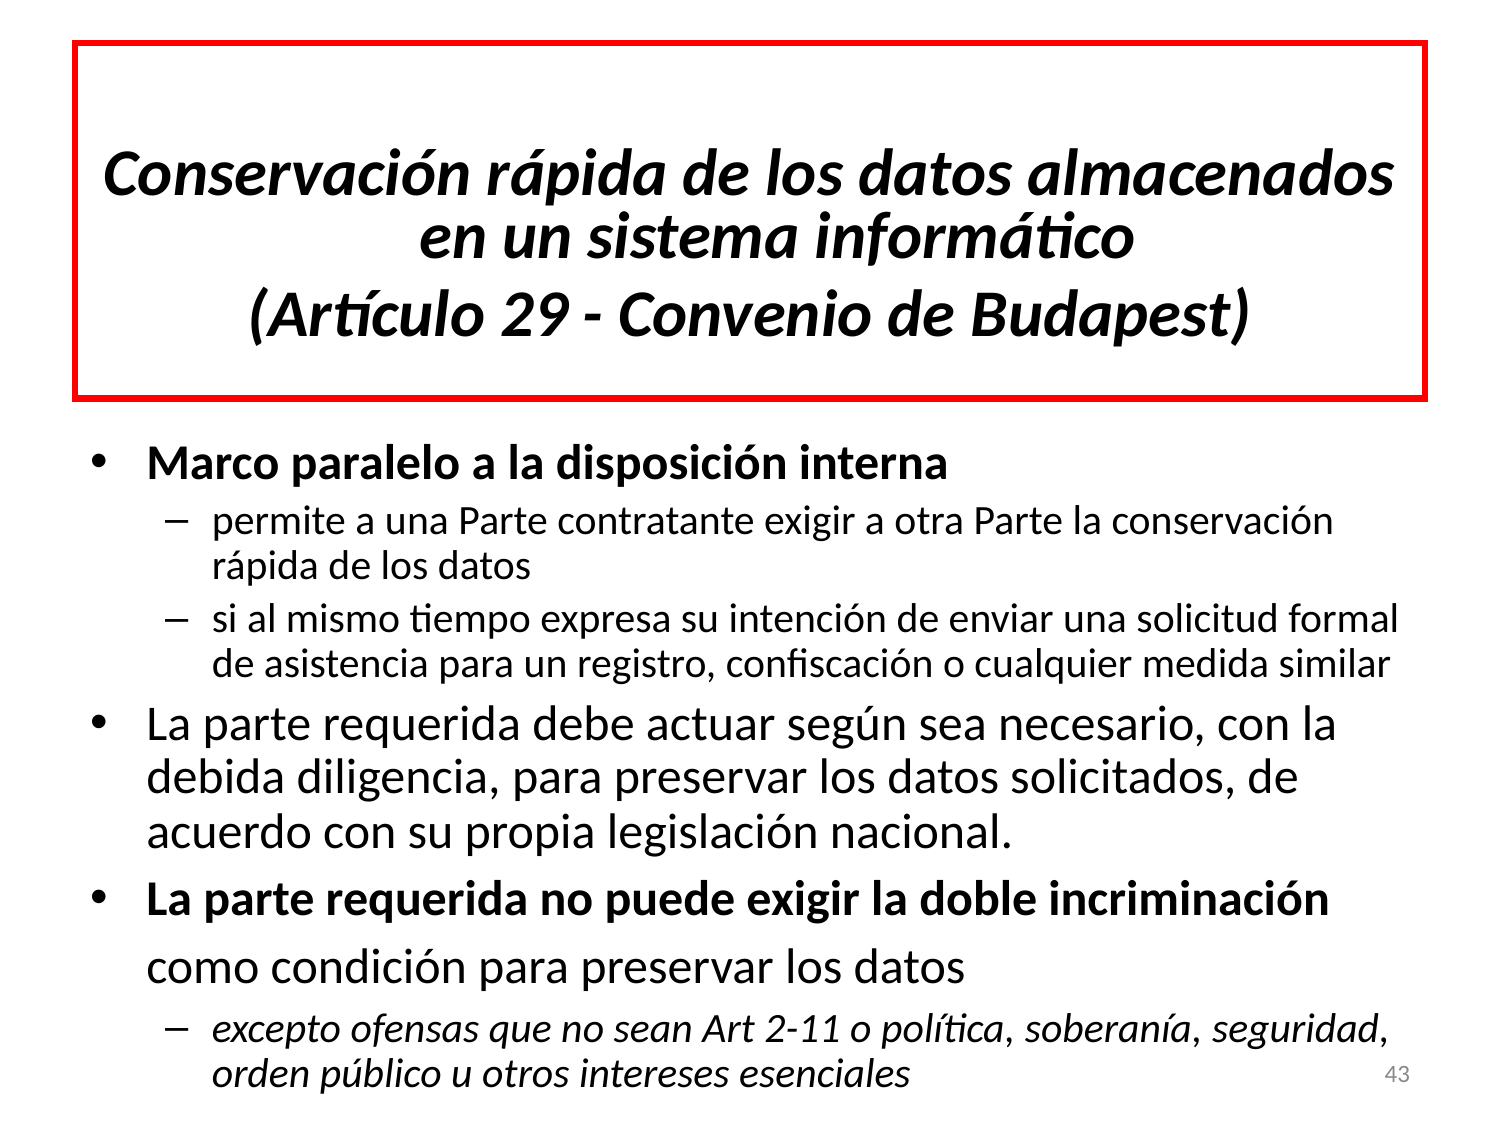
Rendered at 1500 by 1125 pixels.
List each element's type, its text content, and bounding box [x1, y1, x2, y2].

text_box Conservación rápida de los datos almacenados en un sistema informático (Artículo 29 - Convenio de Budapest) Marco paralelo a la disposición interna permite a una Parte contratante exigir a otra Parte la conservación rápida de los datos si al mismo tiempo expresa su intención de enviar una solicitud formal de asistencia para un registro, confiscación o cualquier medida similar La parte requerida debe actuar según sea necesario, con la debida diligencia, para preservar los datos solicitados, de acuerdo con su propia legislación nacional. La parte requerida no puede exigir la doble incriminación como condición para preservar los datos excepto ofensas que no sean Art 2-11 o política, soberanía, seguridad, orden público u otros intereses esenciales [74, 42, 1425, 399]
slide_number 43 [1074, 1042, 1425, 1103]
